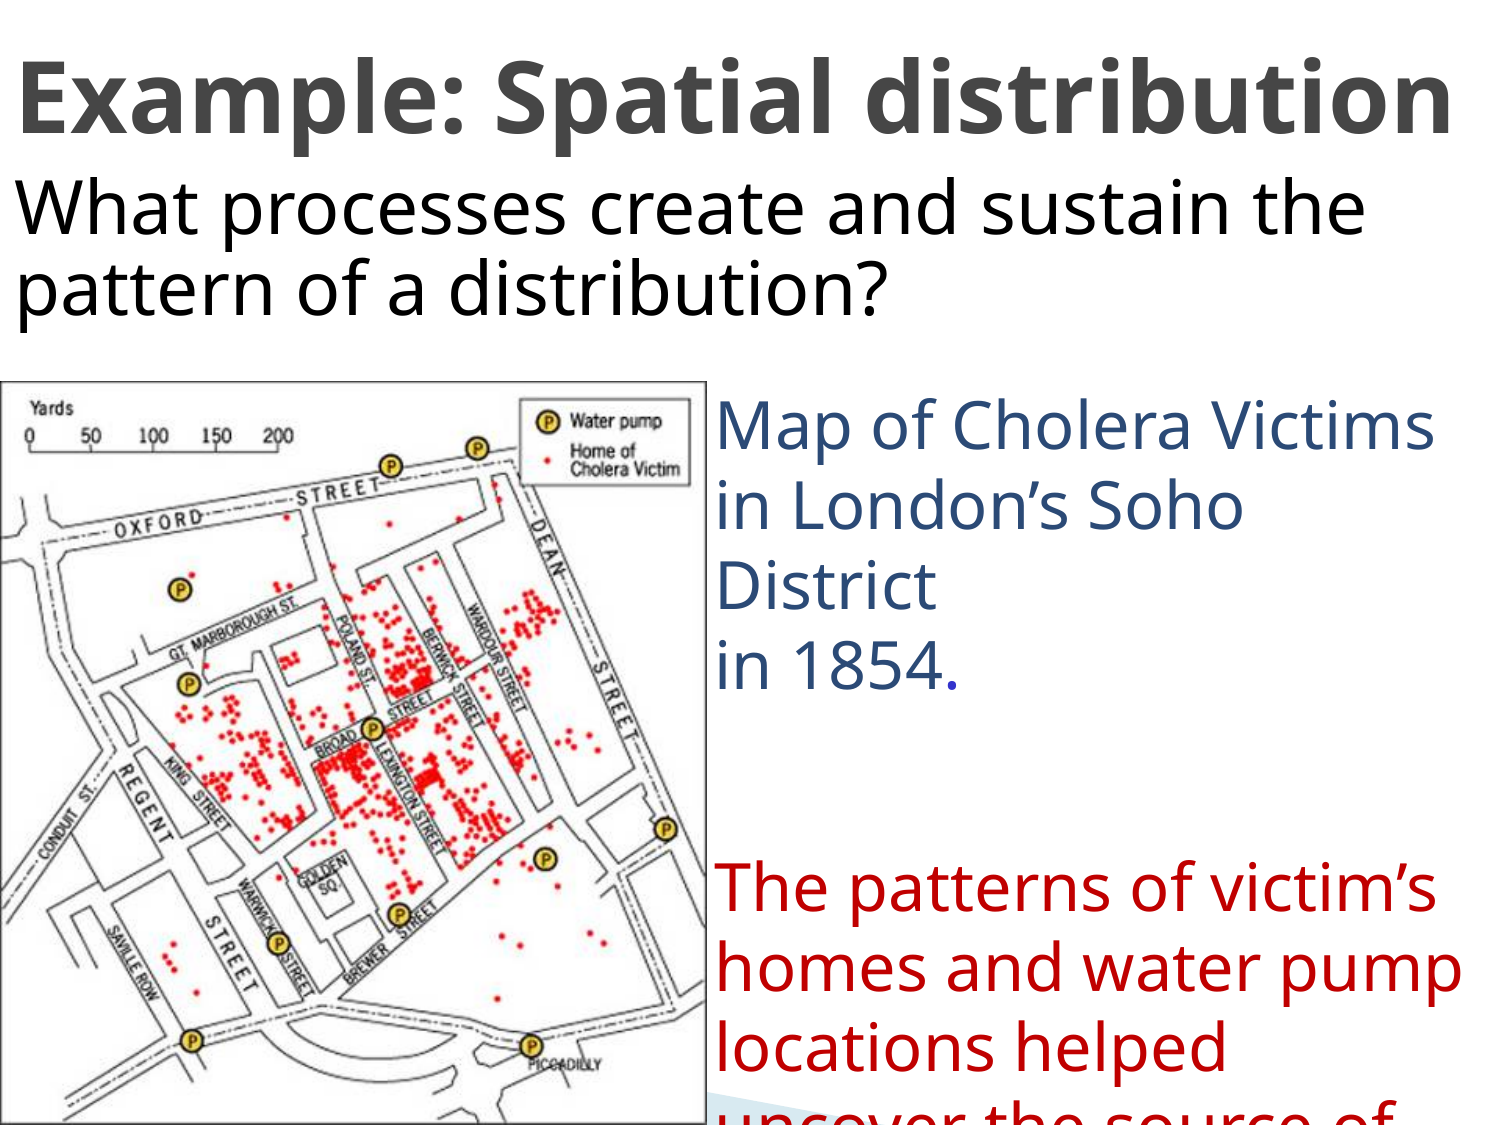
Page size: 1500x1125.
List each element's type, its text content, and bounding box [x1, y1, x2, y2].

title Example: Spatial distribution [0, 0, 1500, 188]
picture [0, 381, 707, 1125]
text_box Map of Cholera Victims in London’s Soho District in 1854. The patterns of victim’s homes and water pump locations helped uncover the source of the disease. [699, 374, 1500, 1125]
list What processes create and sustain the pattern of a distribution? [0, 188, 1500, 325]
